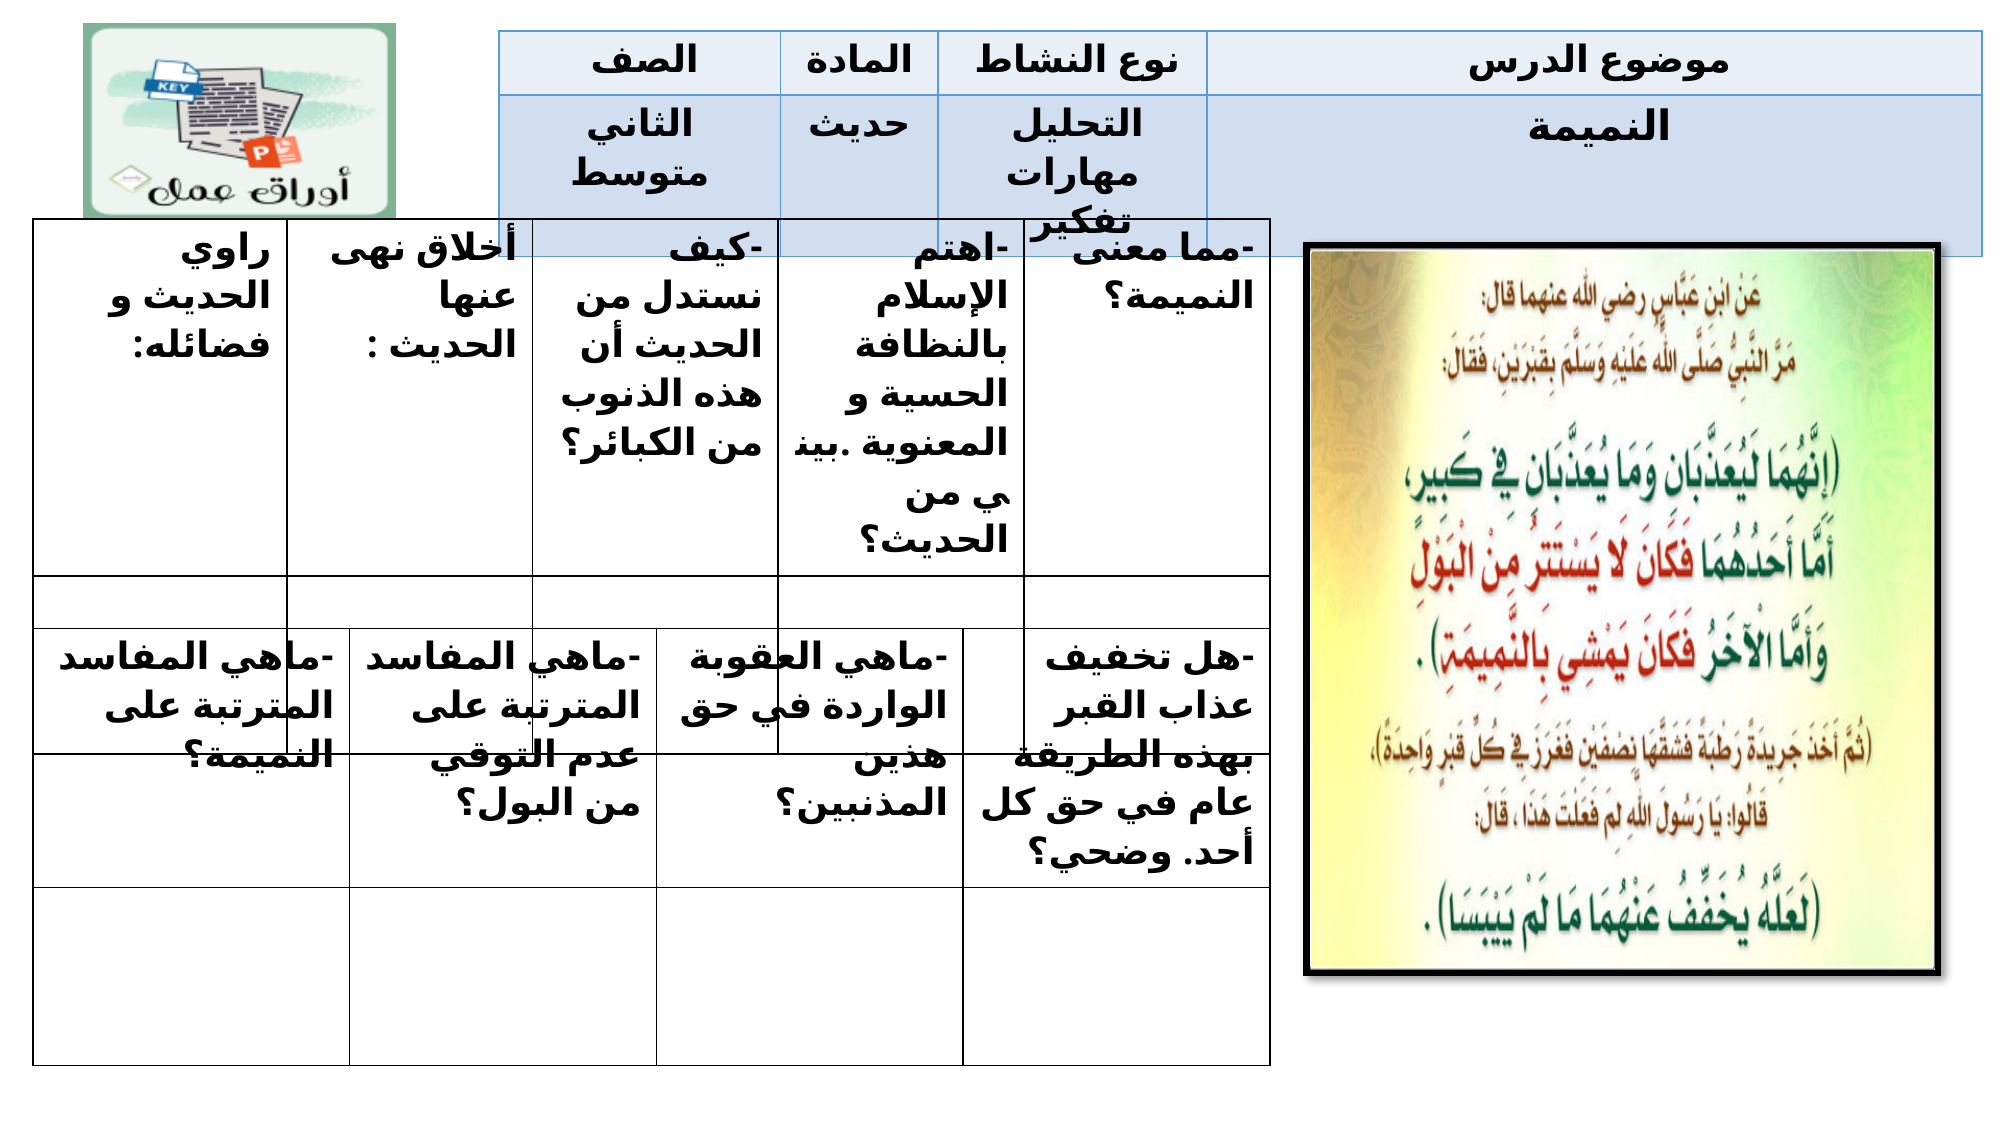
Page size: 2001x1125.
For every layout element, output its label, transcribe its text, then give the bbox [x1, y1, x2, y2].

table_header -اهتم الإسلام بالنظافة الحسية و المعنوية .بيني من الحديث؟ [779, 220, 1023, 575]
table_header راوي الحديث و فضائله: [34, 220, 286, 575]
table_header -كيف نستدل من الحديث أن هذه الذنوب من الكبائر؟ [533, 220, 777, 575]
table_header الصف [500, 32, 780, 94]
table_cell [34, 888, 349, 1065]
table_header المادة [781, 32, 937, 94]
table_cell [657, 888, 962, 1065]
table_cell التحليل مهارات تفكير [939, 96, 1206, 218]
table_cell [350, 888, 656, 1065]
table_cell [779, 577, 1023, 628]
table_header نوع النشاط [939, 32, 1206, 94]
picture [83, 23, 396, 220]
table_cell [34, 577, 286, 628]
table_cell [288, 577, 532, 628]
table_header -ماهي المفاسد المترتبة على عدم التوقي من البول؟ [350, 629, 656, 887]
table_cell [533, 577, 777, 628]
table_cell النميمة [1208, 96, 1981, 256]
table_cell حديث [781, 96, 937, 218]
table_cell [1025, 577, 1269, 628]
table_header موضوع الدرس [1208, 32, 1981, 94]
table_header أخلاق نهى عنها الحديث : [288, 220, 532, 575]
table_cell [964, 888, 1269, 1065]
picture [1309, 248, 1935, 971]
table_header -ماهي العقوبة الواردة في حق هذين المذنبين؟ [657, 629, 962, 887]
table_header -هل تخفيف عذاب القبر بهذه الطريقة عام في حق كل أحد. وضحي؟ [964, 629, 1269, 887]
table_header -ماهي المفاسد المترتبة على النميمة؟ [34, 629, 349, 887]
table_header -مما معنى النميمة؟ [1025, 220, 1269, 575]
table_cell الثاني متوسط [500, 96, 780, 218]
